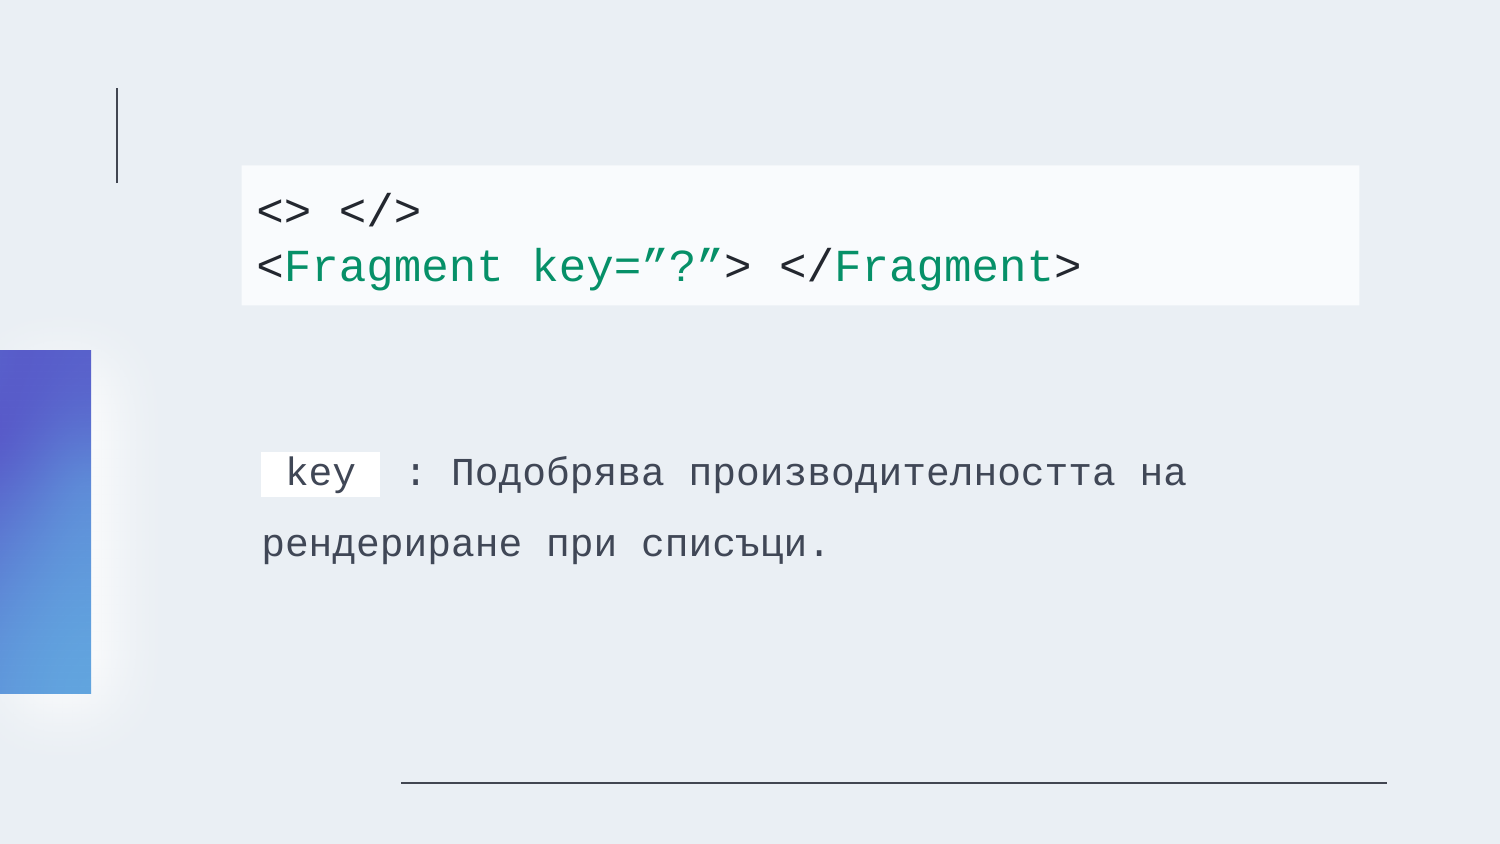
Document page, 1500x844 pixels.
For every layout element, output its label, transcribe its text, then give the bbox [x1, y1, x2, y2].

text_box <> </> <Fragment key=”?”> </Fragment> [241, 165, 1360, 306]
picture [0, 350, 92, 694]
text_box key : Подобрява производителността на рендериране при списъци. [246, 406, 1332, 580]
